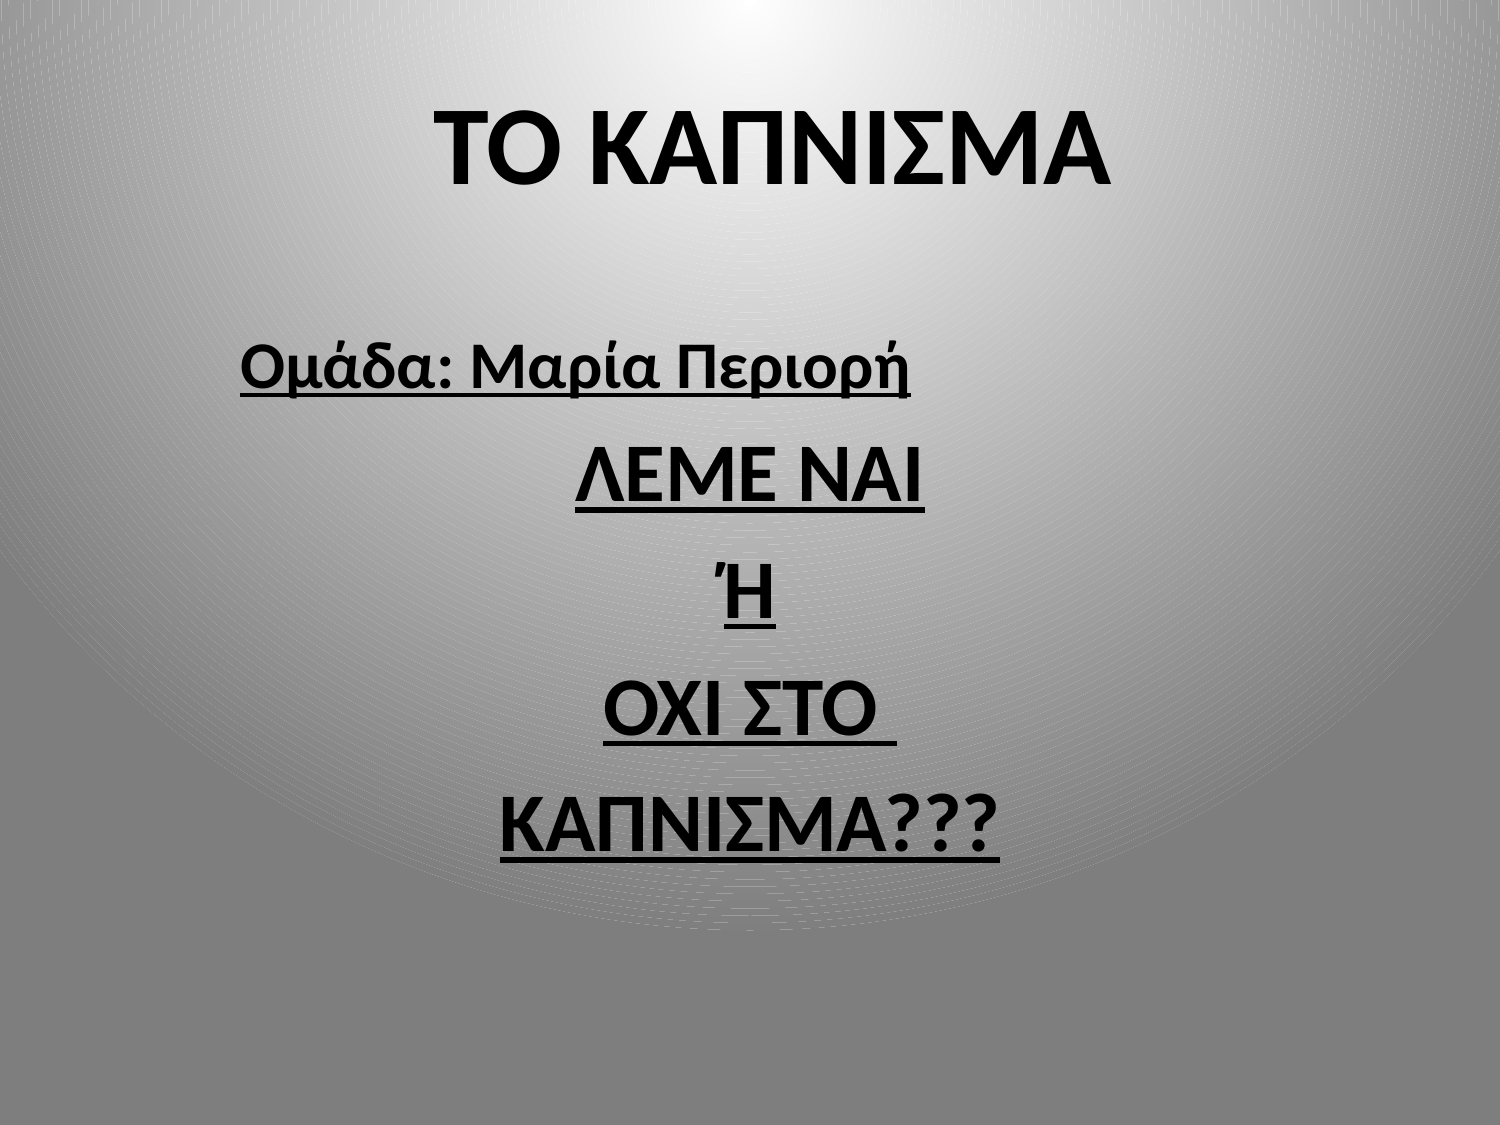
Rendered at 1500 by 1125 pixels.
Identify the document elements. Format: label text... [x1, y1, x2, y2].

subtitle Ομάδα: Μαρία Περιορή ΛΕΜΕ ΝΑΙ Ή ΌΧΙ ΣΤΟ ΚΑΠΝΙΣΜΑ??? [225, 314, 1275, 925]
title ΤΟ ΚΑΠΝΙΣΜΑ [135, 19, 1411, 261]
